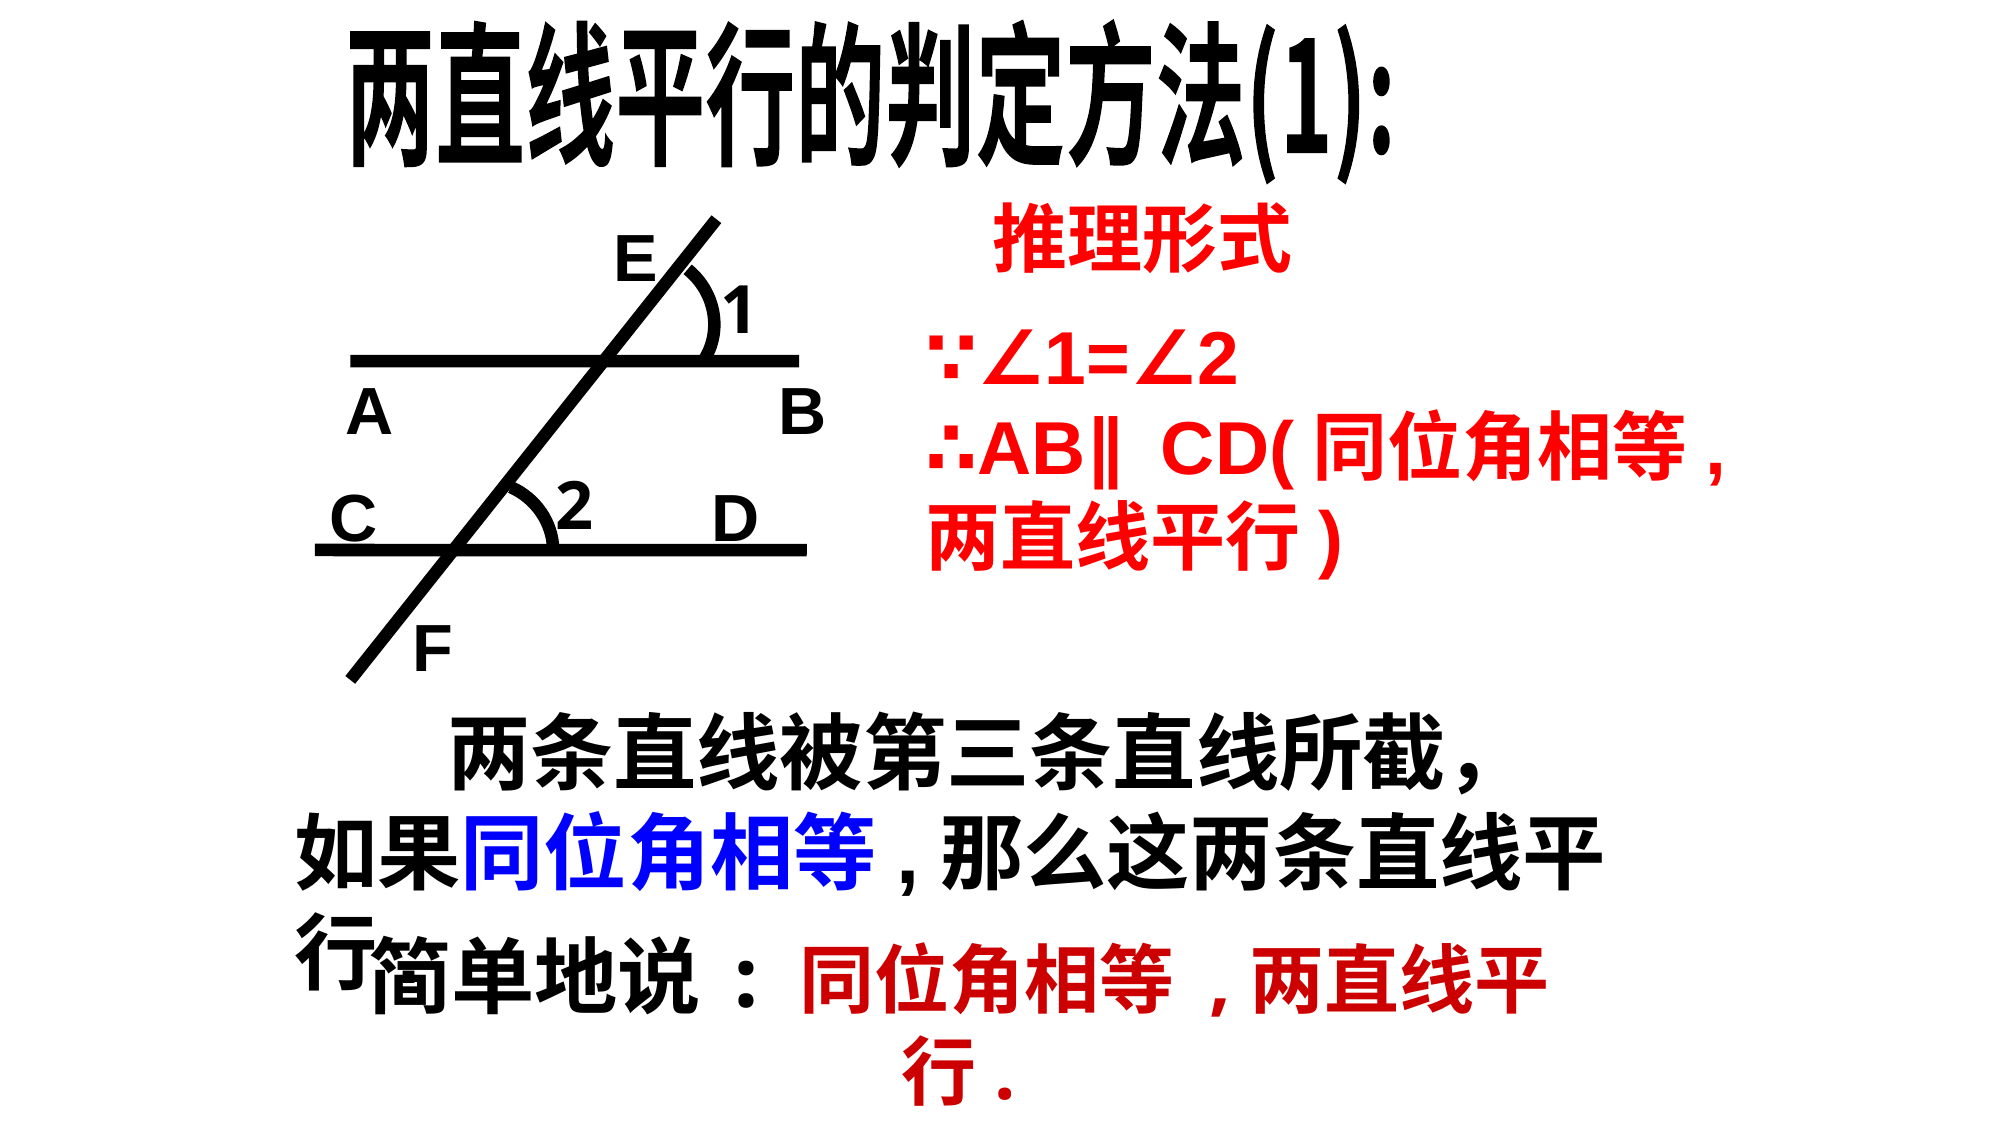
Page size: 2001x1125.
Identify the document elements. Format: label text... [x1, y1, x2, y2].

text_box C [314, 466, 393, 562]
text_box [644, 269, 707, 362]
text_box B [763, 360, 842, 456]
text_box 2 [540, 455, 609, 551]
text_box A [331, 360, 410, 456]
text_box 1 [706, 259, 774, 355]
text_box E [598, 207, 673, 303]
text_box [917, 184, 1735, 588]
text_box D [697, 466, 776, 562]
text_box F [397, 597, 469, 693]
text_box 两条直线被第三条直线所截， 如果同位角相等,那么这两条直线平行. [279, 692, 1691, 1008]
text_box [482, 487, 540, 550]
text_box 简单地说: 同位角相等 ,两直线平行. [326, 916, 1591, 1122]
